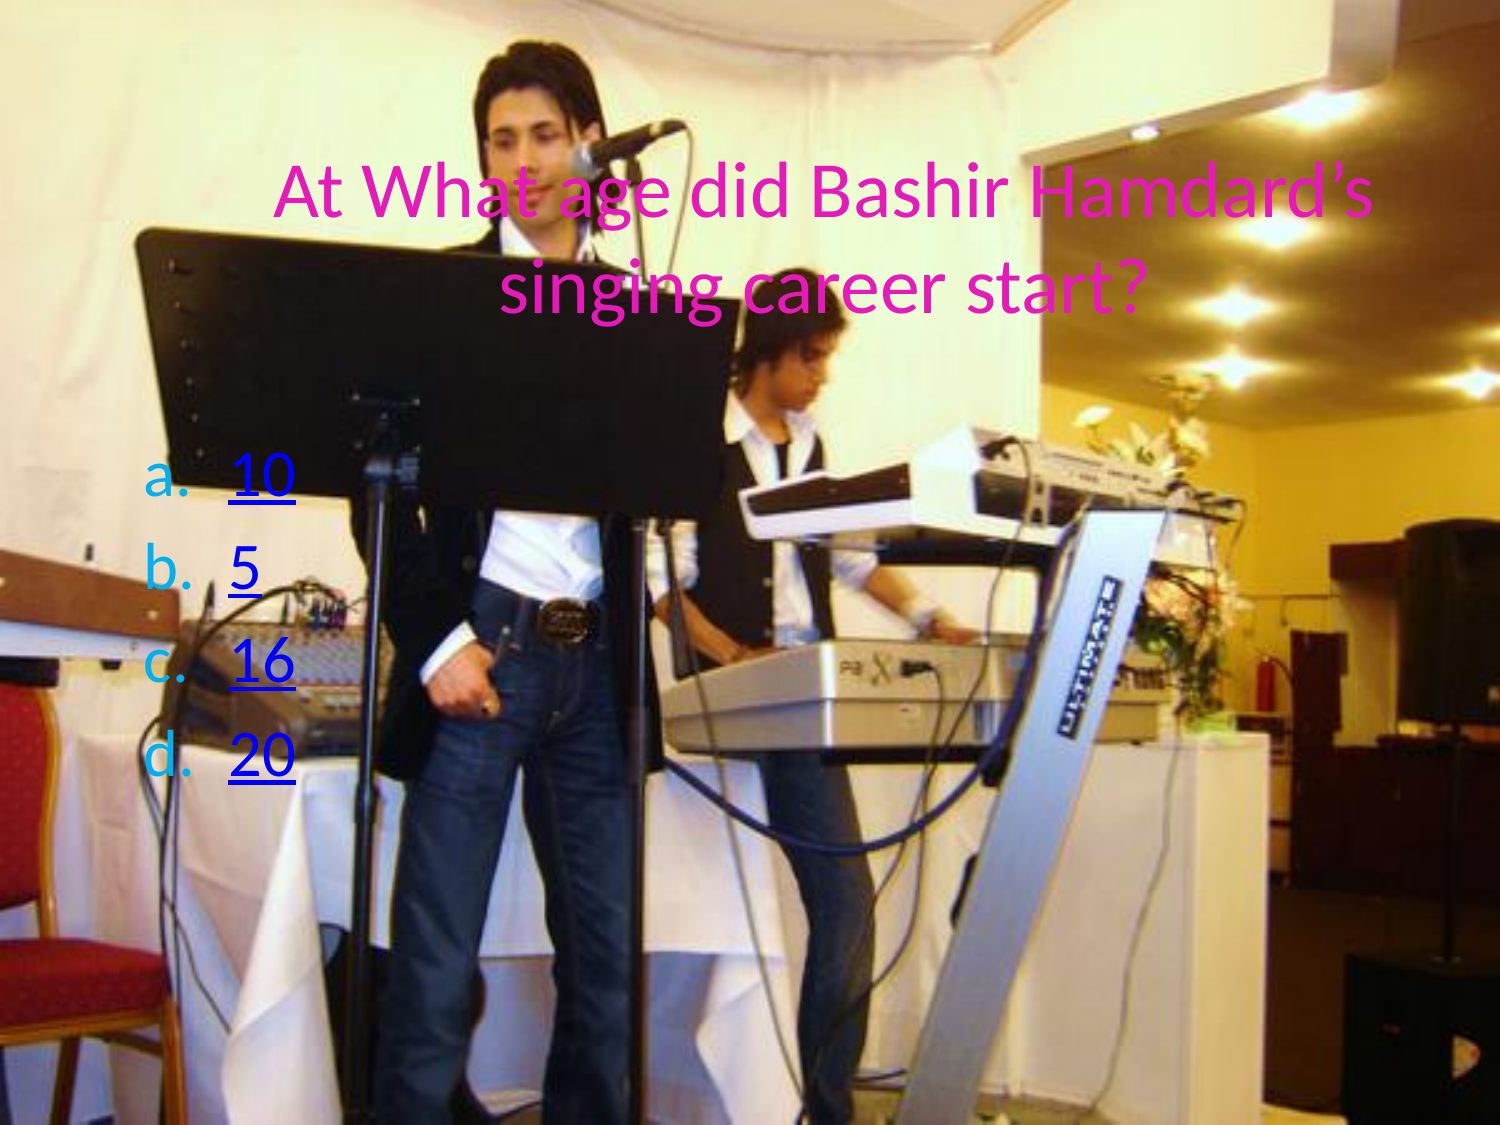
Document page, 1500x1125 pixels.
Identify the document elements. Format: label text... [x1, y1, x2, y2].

picture [0, 0, 1500, 1125]
title At What age did Bashir Hamdard’s singing career start? [150, 128, 1500, 434]
list 10 5 16 20 [128, 421, 1425, 1041]
